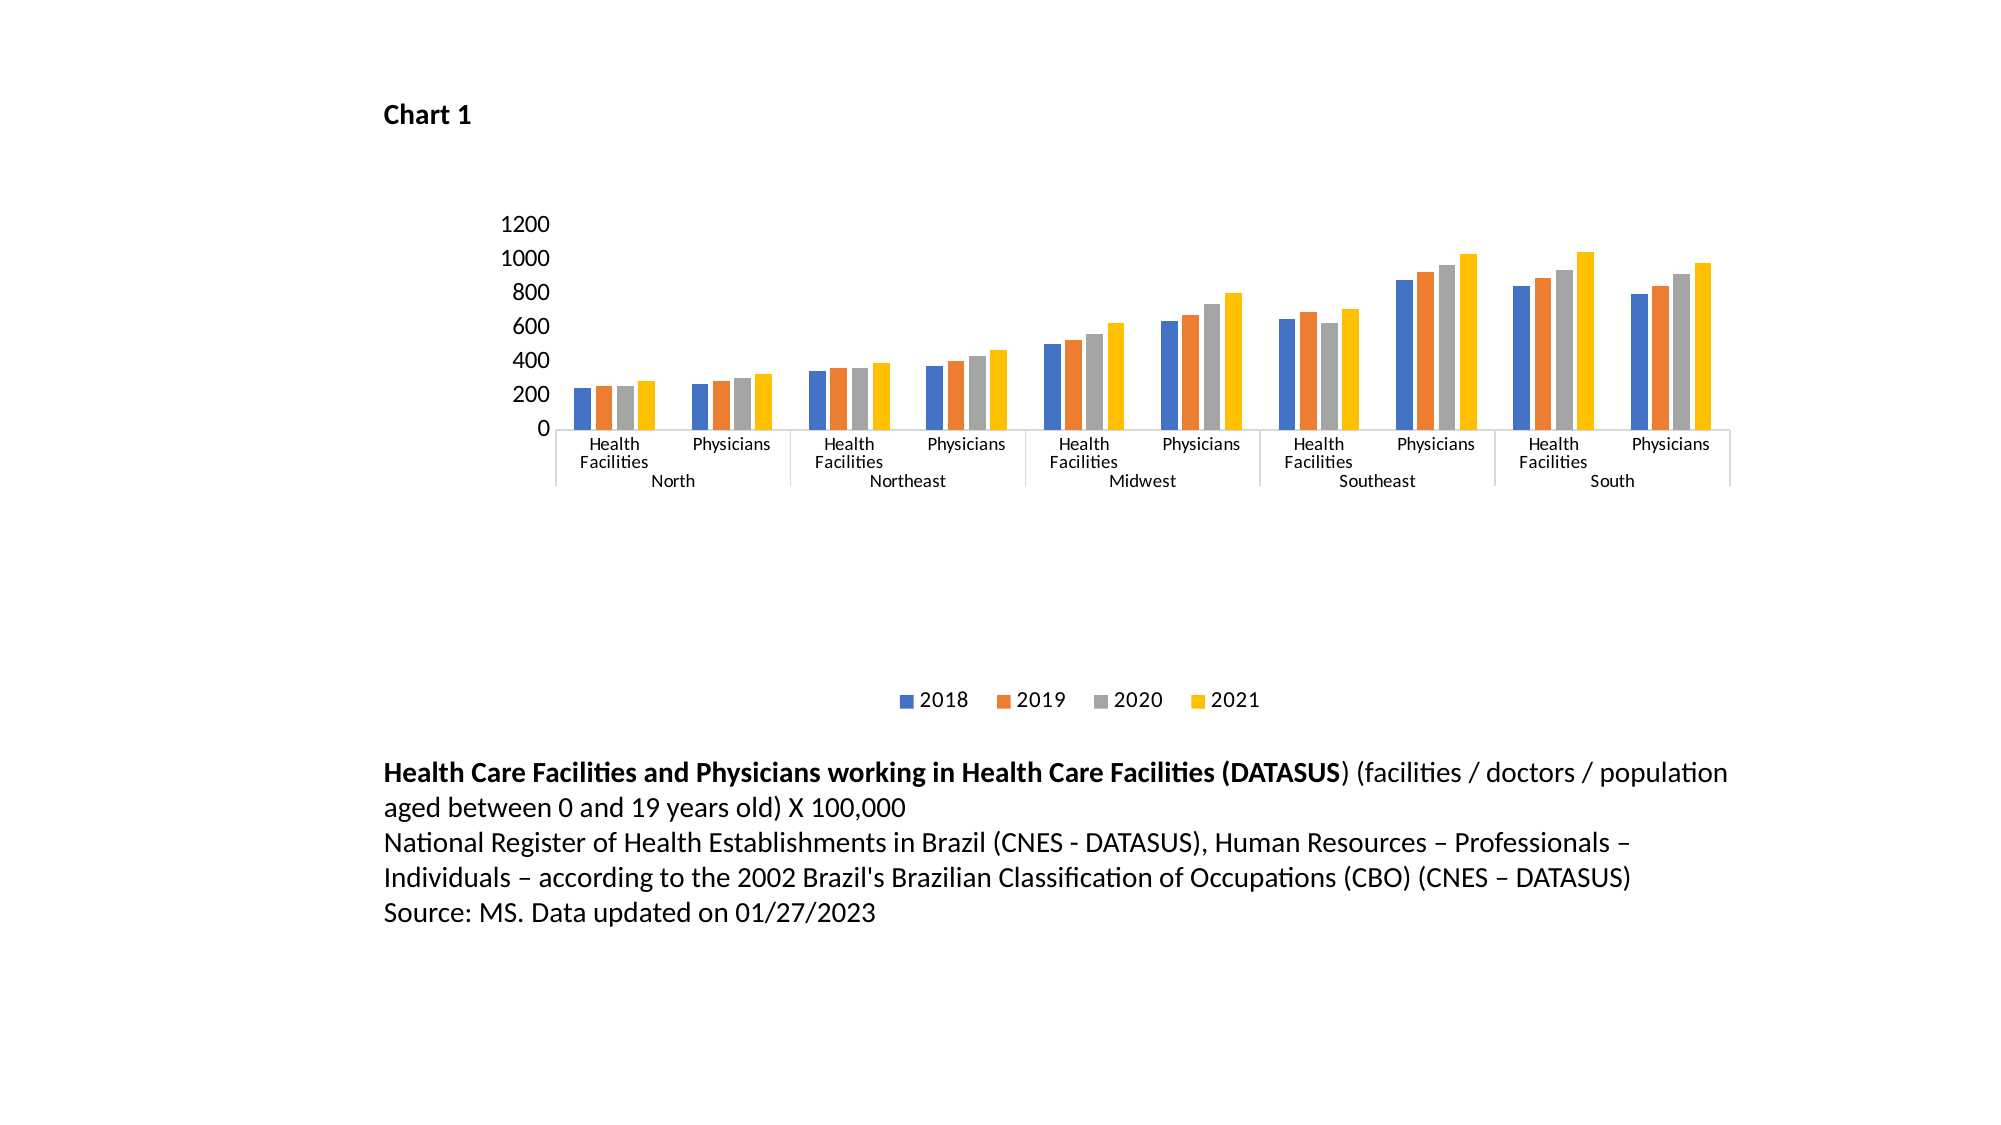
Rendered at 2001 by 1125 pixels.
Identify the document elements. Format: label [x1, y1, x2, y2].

text_box [334, 88, 1755, 939]
